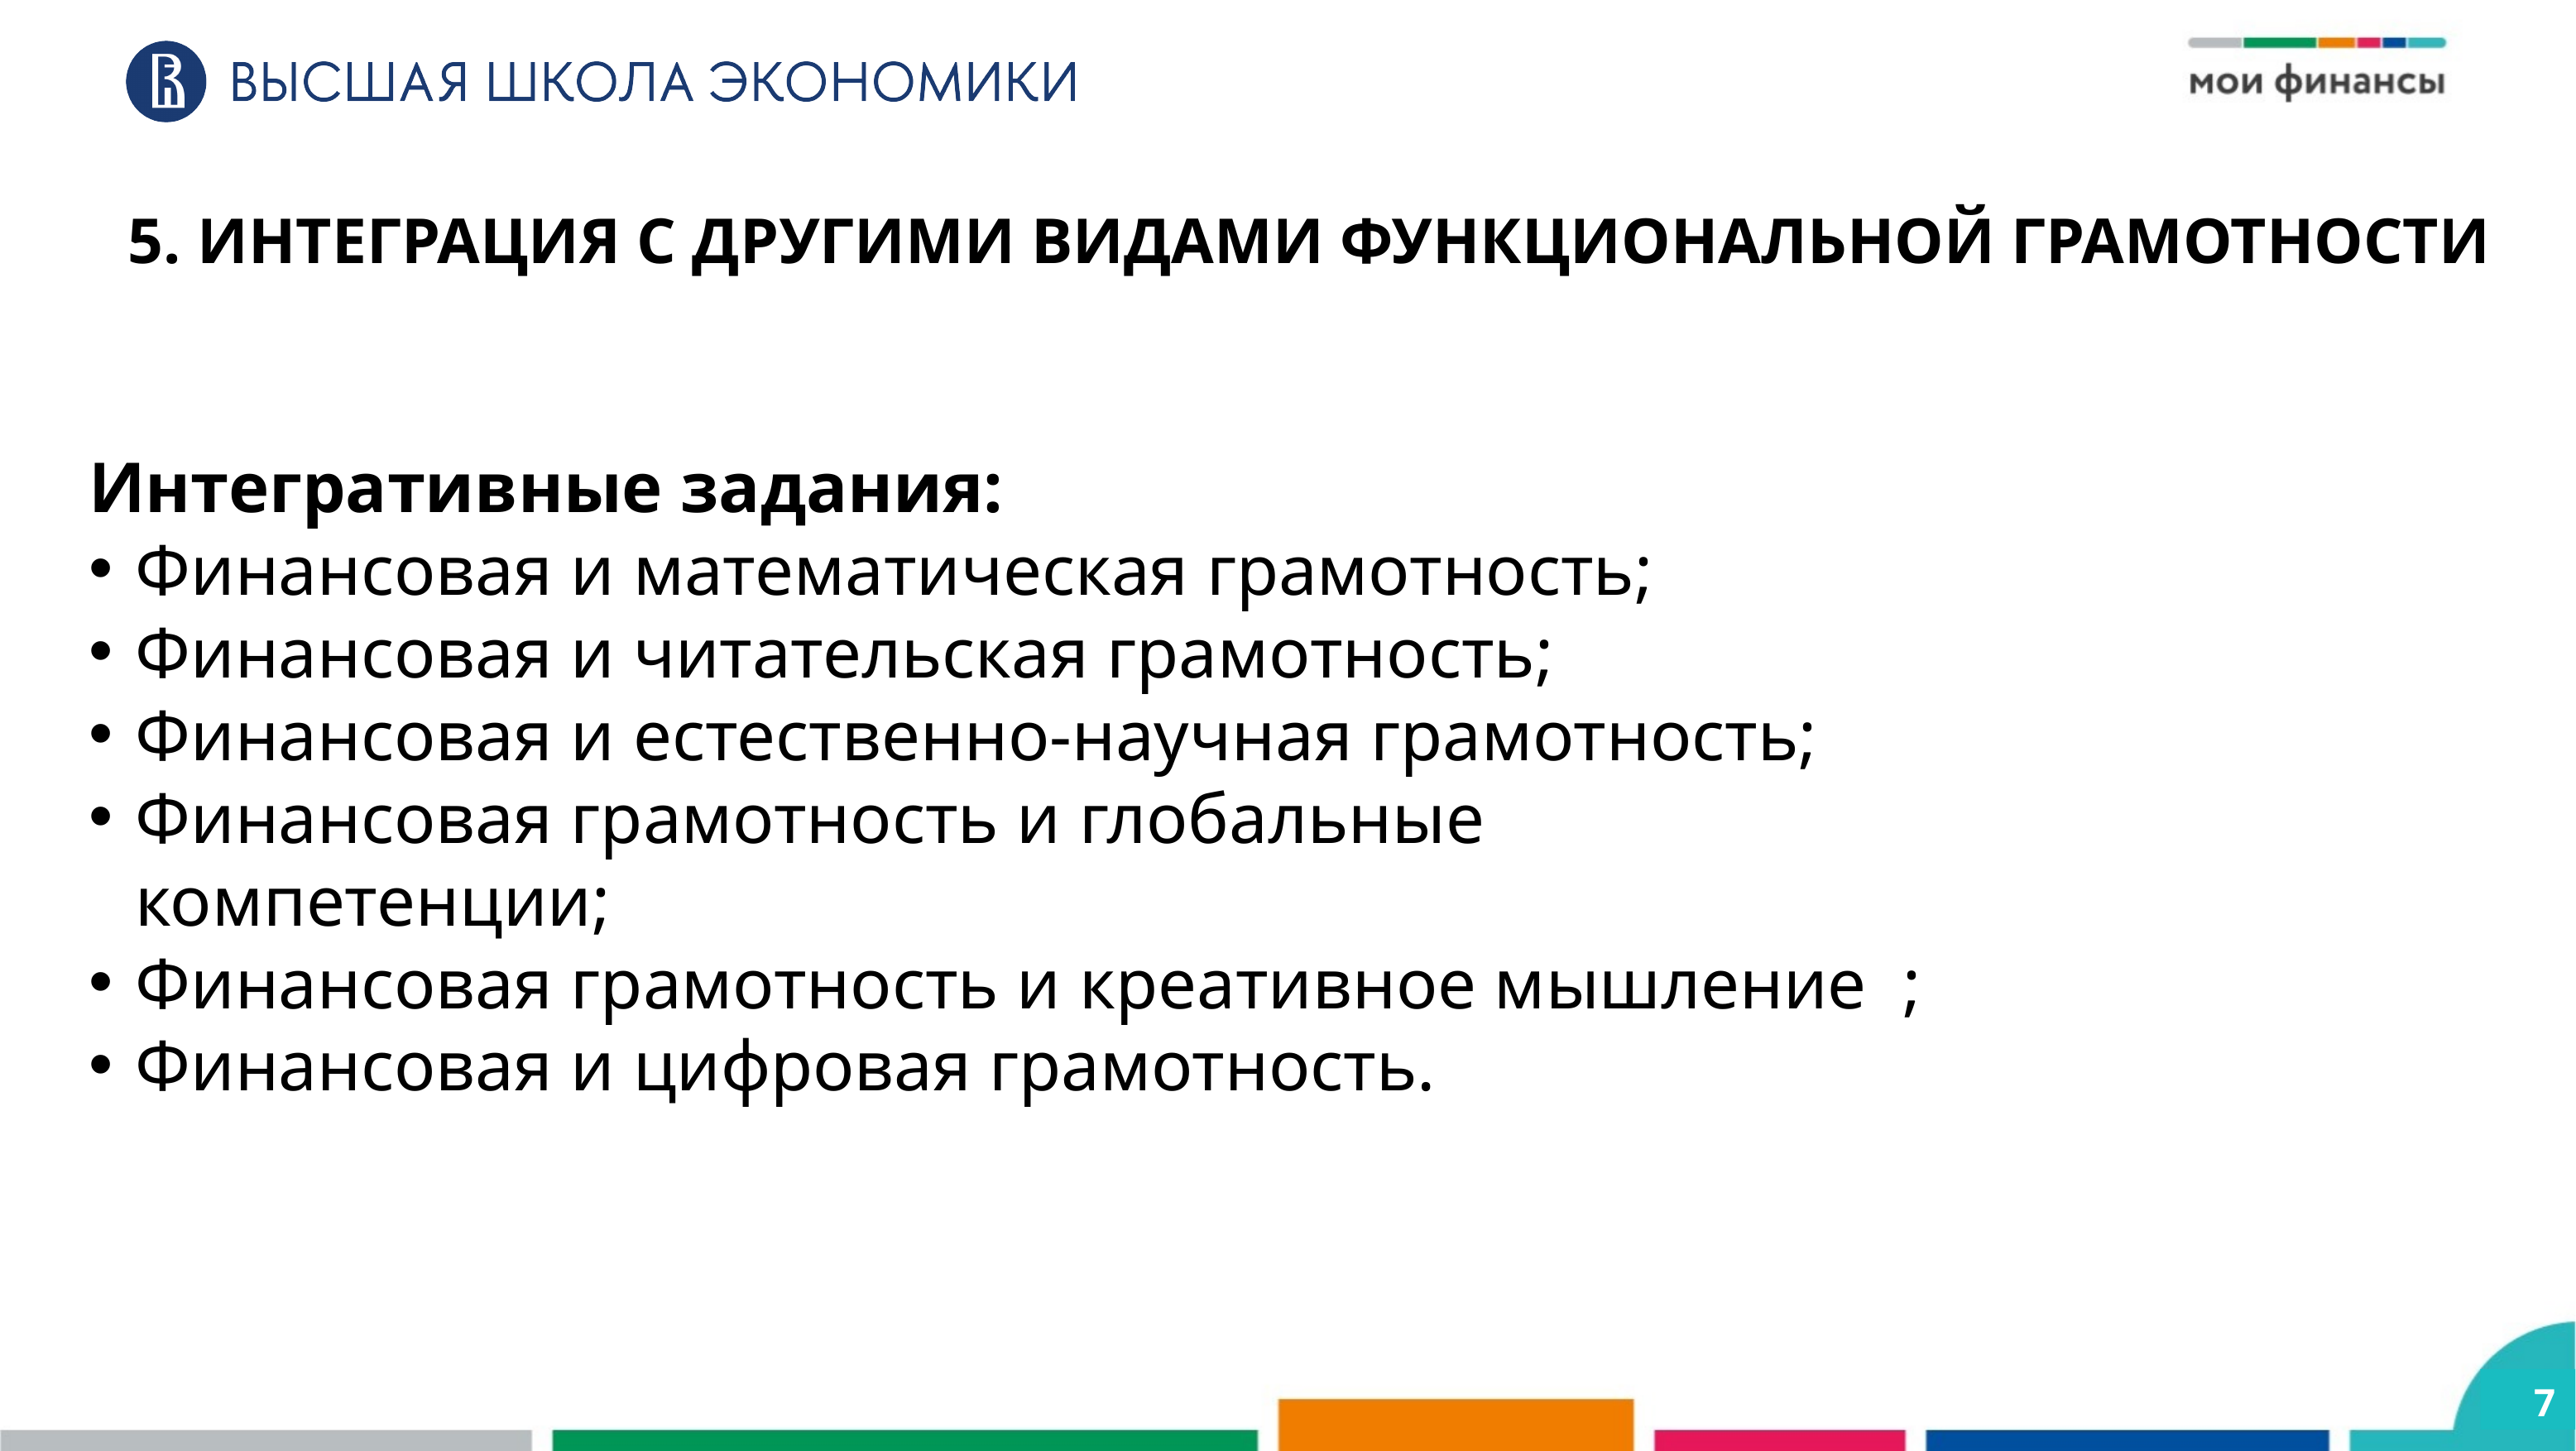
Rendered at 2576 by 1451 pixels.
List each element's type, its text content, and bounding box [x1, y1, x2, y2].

picture [0, 0, 2576, 1451]
text_box Интегративные задания: Финансовая и математическая грамотность; Финансовая и читательская грамотность; Финансовая и естественно-научная грамотность; Финансовая грамотность и глобальные компетенции; Финансовая грамотность и креативное мышление ; Финансовая и цифровая грамотность. [76, 437, 1947, 1112]
text_box 5. ИНТЕГРАЦИЯ С ДРУГИМИ ВИДАМИ ФУНКЦИОНАЛЬНОЙ ГРАМОТНОСТИ [44, 192, 2576, 361]
text_box 7 [2480, 1368, 2576, 1430]
